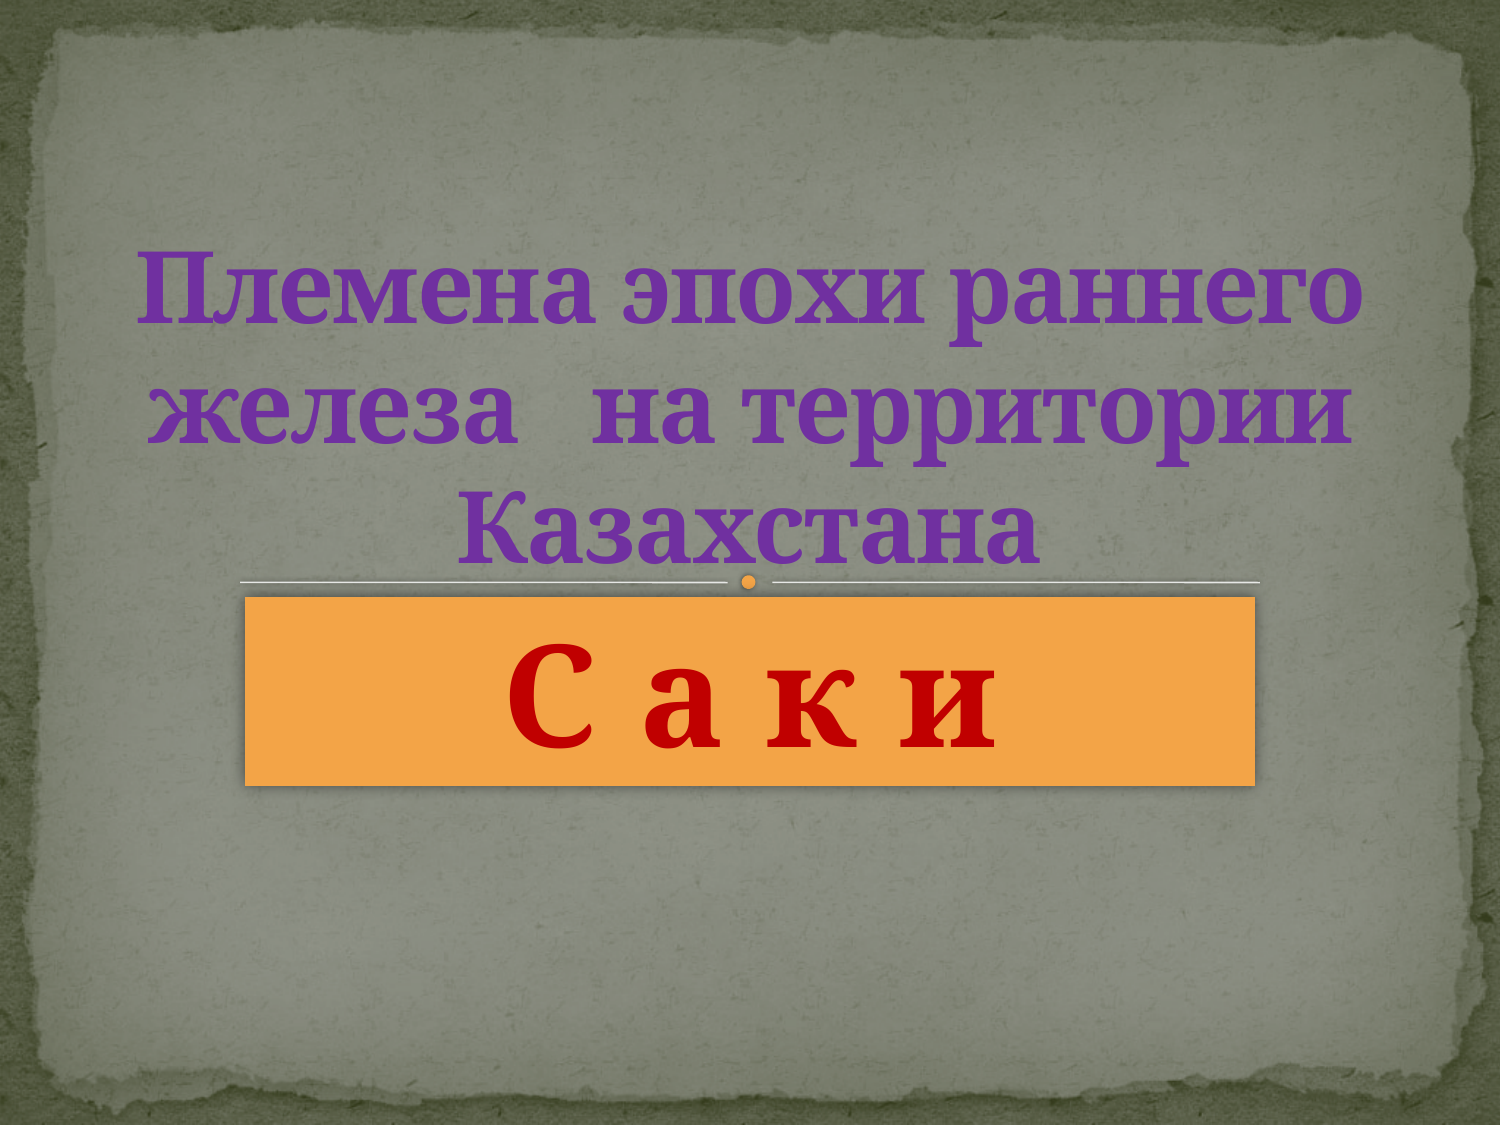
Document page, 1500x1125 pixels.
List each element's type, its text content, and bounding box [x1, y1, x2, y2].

subtitle С а к и [245, 597, 1255, 786]
title Племена эпохи раннего железа на территории Казахстана [112, 140, 1388, 591]
